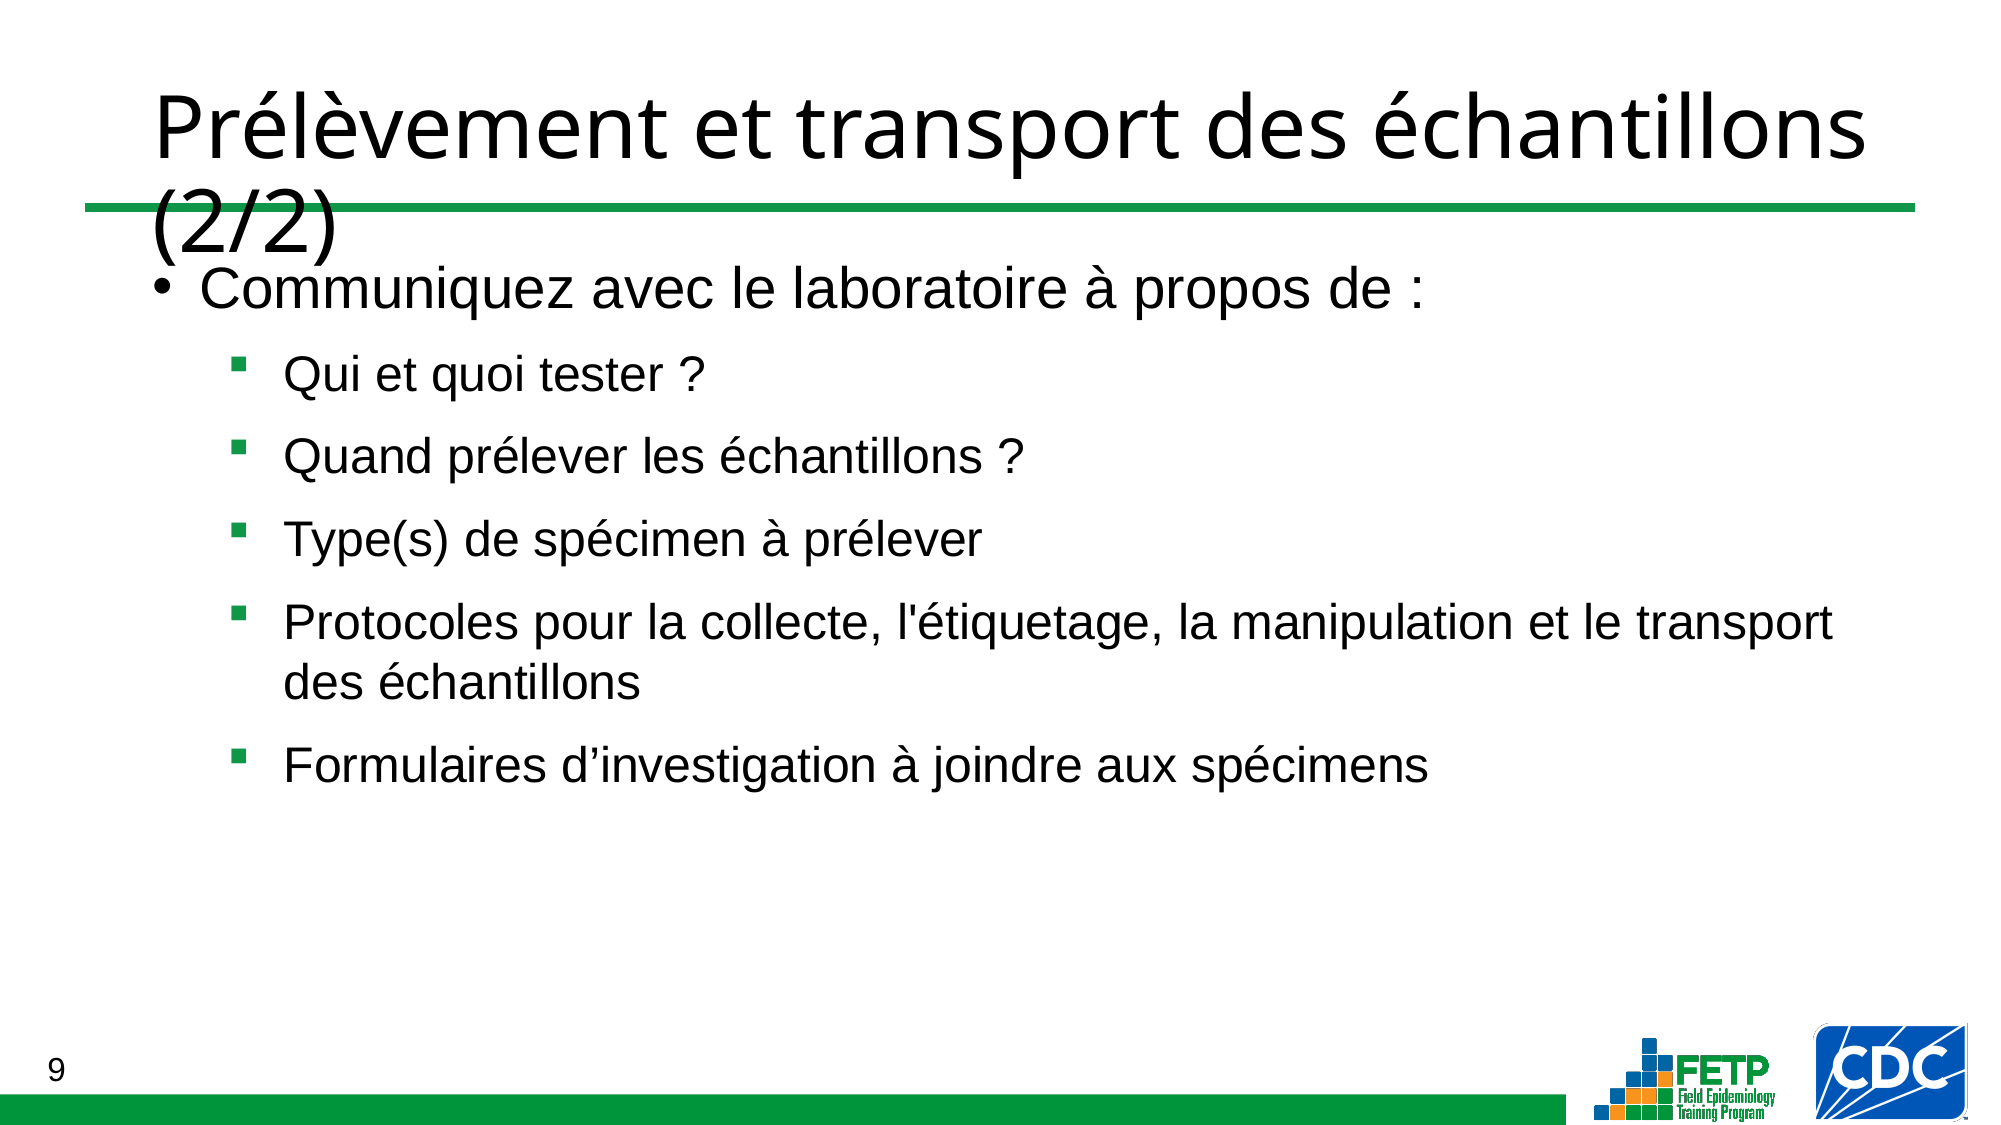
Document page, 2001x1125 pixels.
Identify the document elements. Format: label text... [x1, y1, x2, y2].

picture [1594, 1038, 1775, 1122]
list Communiquez avec le laboratoire à propos de : Qui et quoi tester ? Quand prélever les échantillons ? Type(s) de spécimen à prélever Protocoles pour la collecte, l'étiquetage, la manipulation et le transport des échantillons Formulaires d’investigation à joindre aux spécimens [137, 242, 1863, 1004]
title Prélèvement et transport des échantillons (2/2) [137, 75, 2000, 207]
picture [1813, 1023, 1968, 1122]
